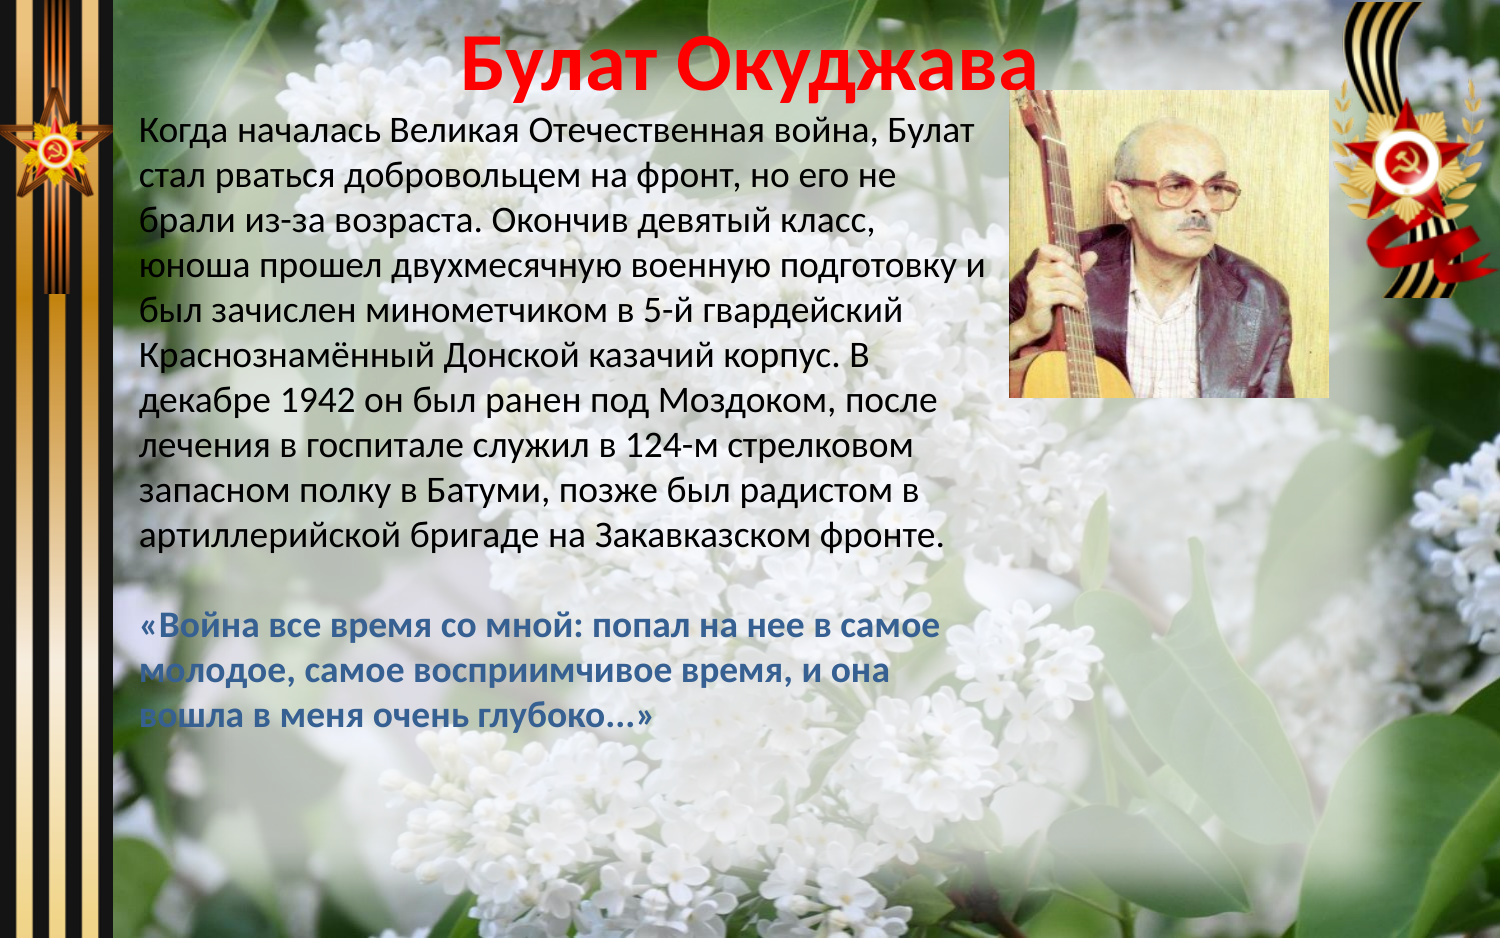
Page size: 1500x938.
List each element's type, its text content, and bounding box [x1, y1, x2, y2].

text_box И женщины с бойцами встанут рядом, и дети нам патроны поднесут, и надо всеми нами зацветут старинные знамена Петрограда. Руками сжав обугленное сердце, такое обещание даю я, горожанка, мать красноармейца, погибшего под Стрельною в бою: Мы будем драться с беззаветной силой, мы одолеем бешеных зверей, мы победим, клянусь тебе, Россия, от имени российских матерей. [1010, 298, 1404, 905]
picture [0, 0, 1500, 938]
picture [1009, 90, 1330, 399]
title Булат Окуджава [75, 0, 1425, 115]
text_box Когда началась Великая Отечественная война, Булат стал рваться добровольцем на фронт, но его не брали из-за возраста. Окончив девятый класс, юноша прошел двухмесячную военную подготовку и был зачислен минометчиком в 5-й гвардейский Краснознамённый Донской казачий корпус. В декабре 1942 он был ранен под Моздоком, после лечения в госпитале служил в 124-м стрелковом запасном полку в Батуми, позже был радистом в артиллерийской бригаде на Закавказском фронте. «Война все время со мной: попал на нее в самое молодое, самое восприимчивое время, и она вошла в меня очень глубоко...» [123, 97, 1010, 923]
